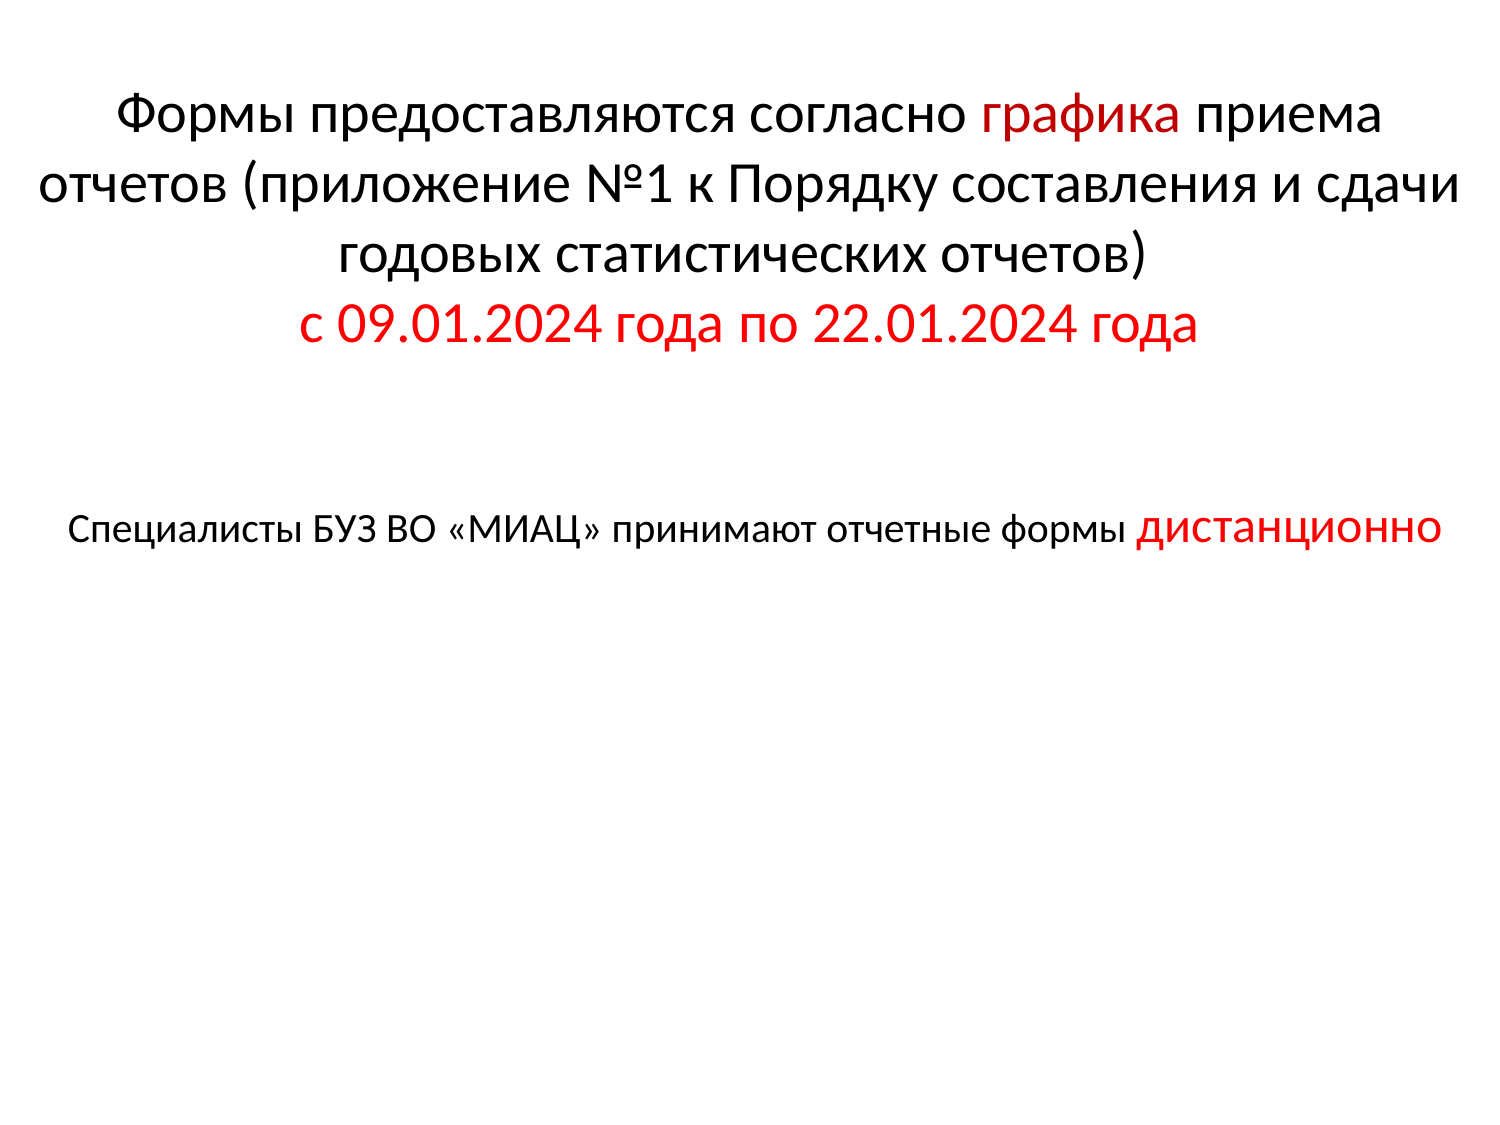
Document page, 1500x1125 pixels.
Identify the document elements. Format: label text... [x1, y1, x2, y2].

text_box Формы предоставляются согласно графика приема отчетов (приложение №1 к Порядку составления и сдачи годовых статистических отчетов) с 09.01.2024 года по 22.01.2024 года [17, 66, 1483, 481]
text_box Специалисты БУЗ ВО «МИАЦ» принимают отчетные формы дистанционно [53, 485, 1459, 561]
